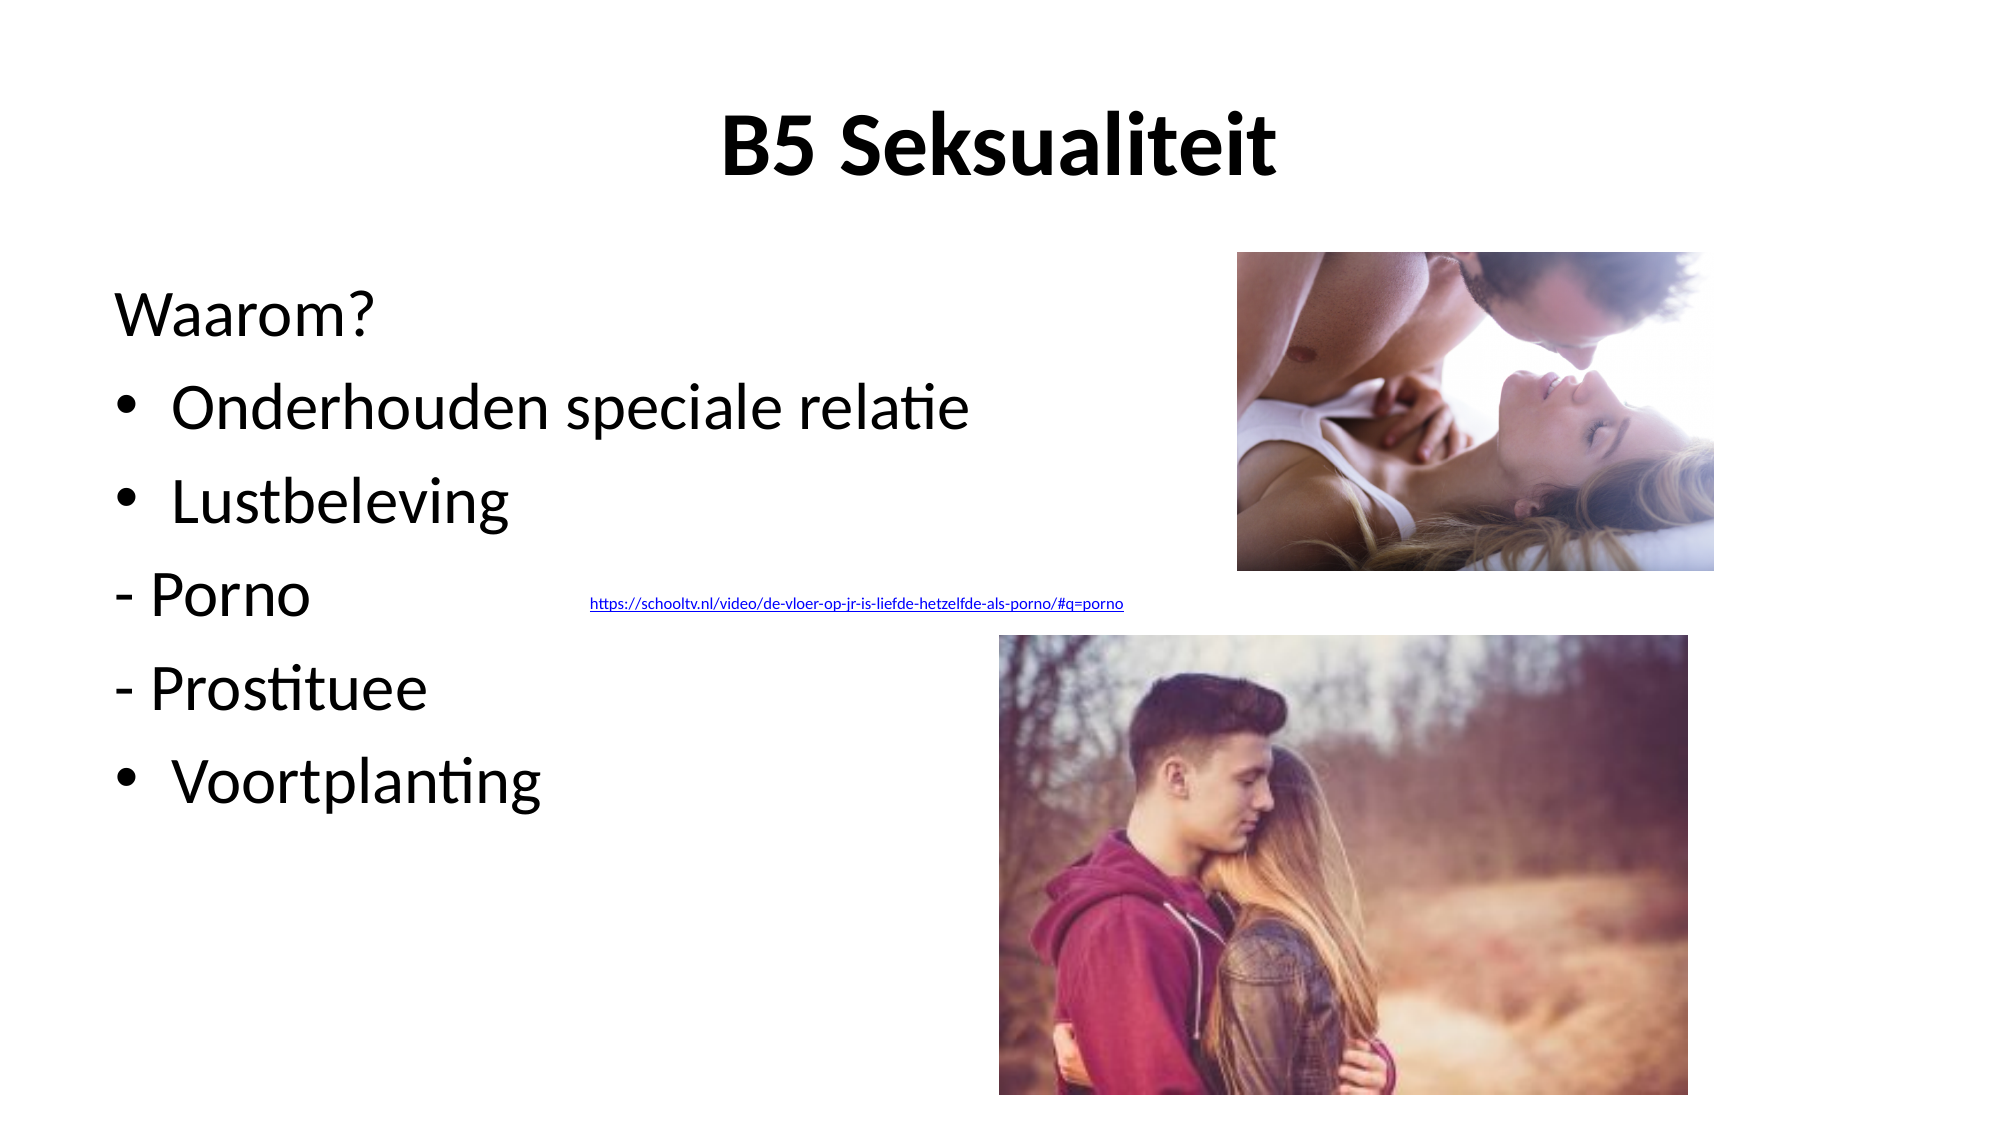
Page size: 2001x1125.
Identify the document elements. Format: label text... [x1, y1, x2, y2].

list Waarom? Onderhouden speciale relatie Lustbeleving - Porno - Prostituee Voortplanting [99, 262, 1900, 1005]
text_box https://schooltv.nl/video/de-vloer-op-jr-is-liefde-hetzelfde-als-porno/#q=porno [574, 585, 1325, 620]
picture [999, 635, 1689, 1095]
title B5 Seksualiteit [99, 45, 1900, 233]
picture [1237, 252, 1714, 571]
